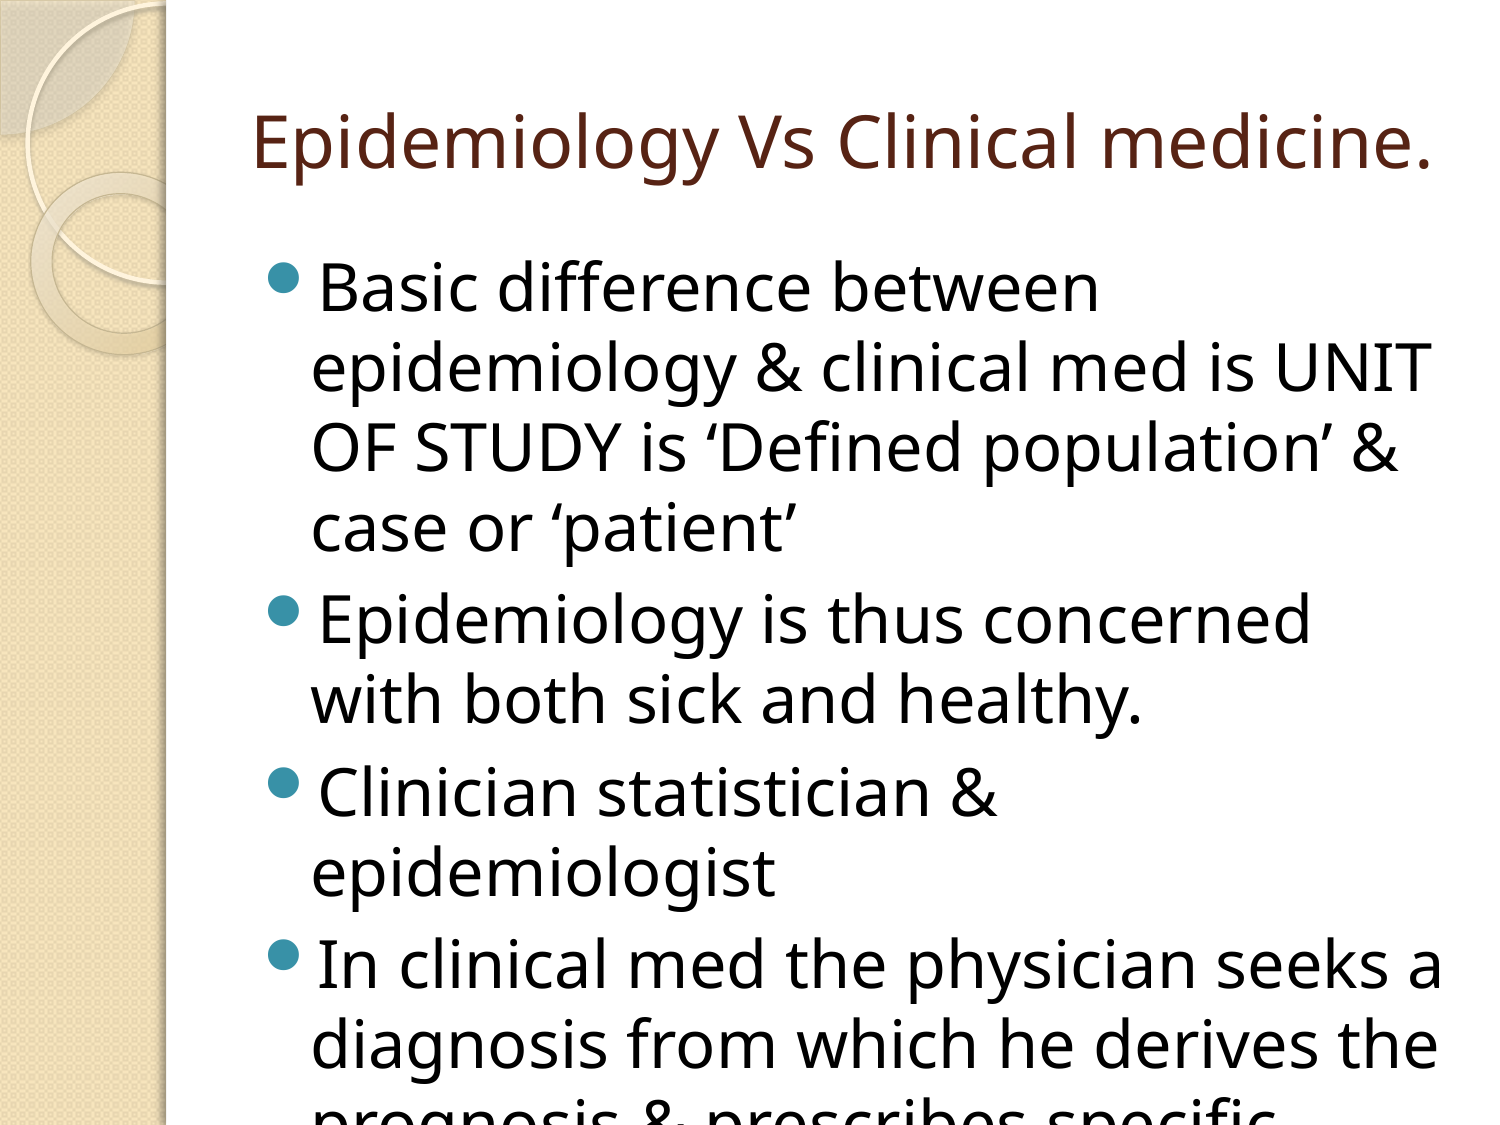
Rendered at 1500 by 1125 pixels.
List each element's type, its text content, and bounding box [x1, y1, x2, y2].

title Epidemiology Vs Clinical medicine. [235, 45, 1466, 233]
list Basic difference between epidemiology & clinical med is UNIT OF STUDY is ‘Defined population’ & case or ‘patient’ Epidemiology is thus concerned with both sick and healthy. Clinician statistician & epidemiologist In clinical med the physician seeks a diagnosis from which he derives the prognosis & prescribes specific treatment [235, 237, 1466, 1025]
